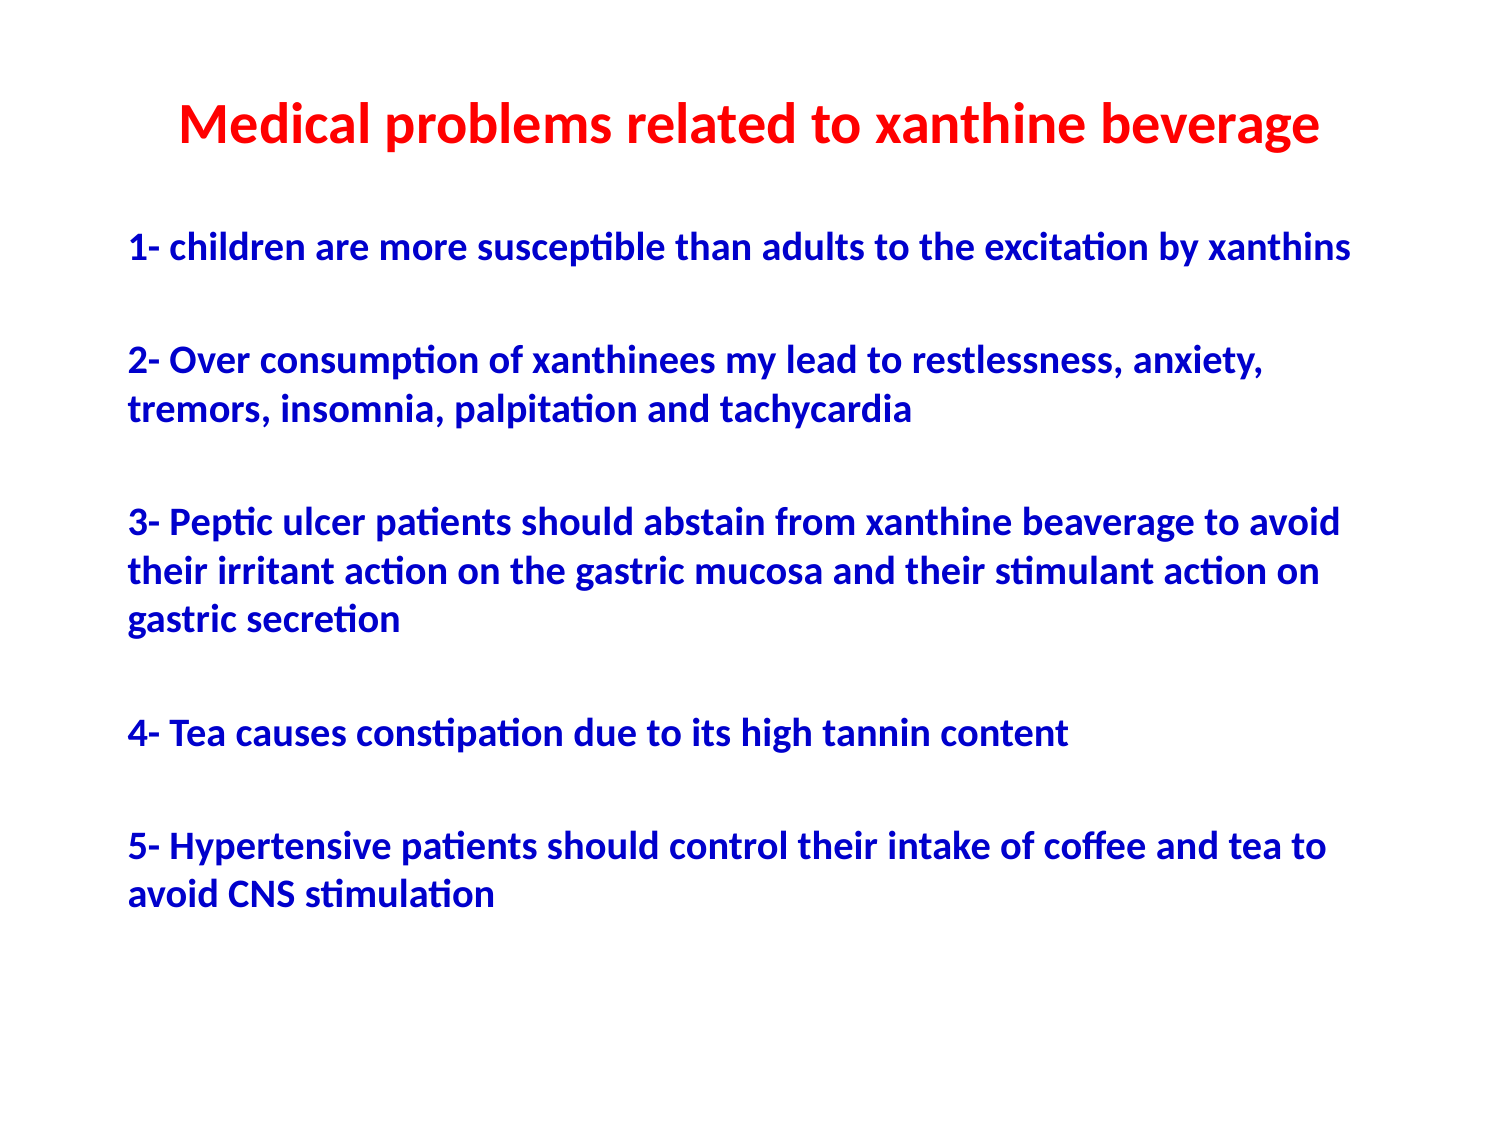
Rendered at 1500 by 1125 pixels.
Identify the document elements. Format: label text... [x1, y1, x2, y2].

title Medical problems related to xanthine beverage [112, 0, 1388, 212]
subtitle 1- children are more susceptible than adults to the excitation by xanthins 2- Over consumption of xanthinees my lead to restlessness, anxiety, tremors, insomnia, palpitation and tachycardia 3- Peptic ulcer patients should abstain from xanthine beaverage to avoid their irritant action on the gastric mucosa and their stimulant action on gastric secretion 4- Tea causes constipation due to its high tannin content 5- Hypertensive patients should control their intake of coffee and tea to avoid CNS stimulation [112, 212, 1388, 925]
